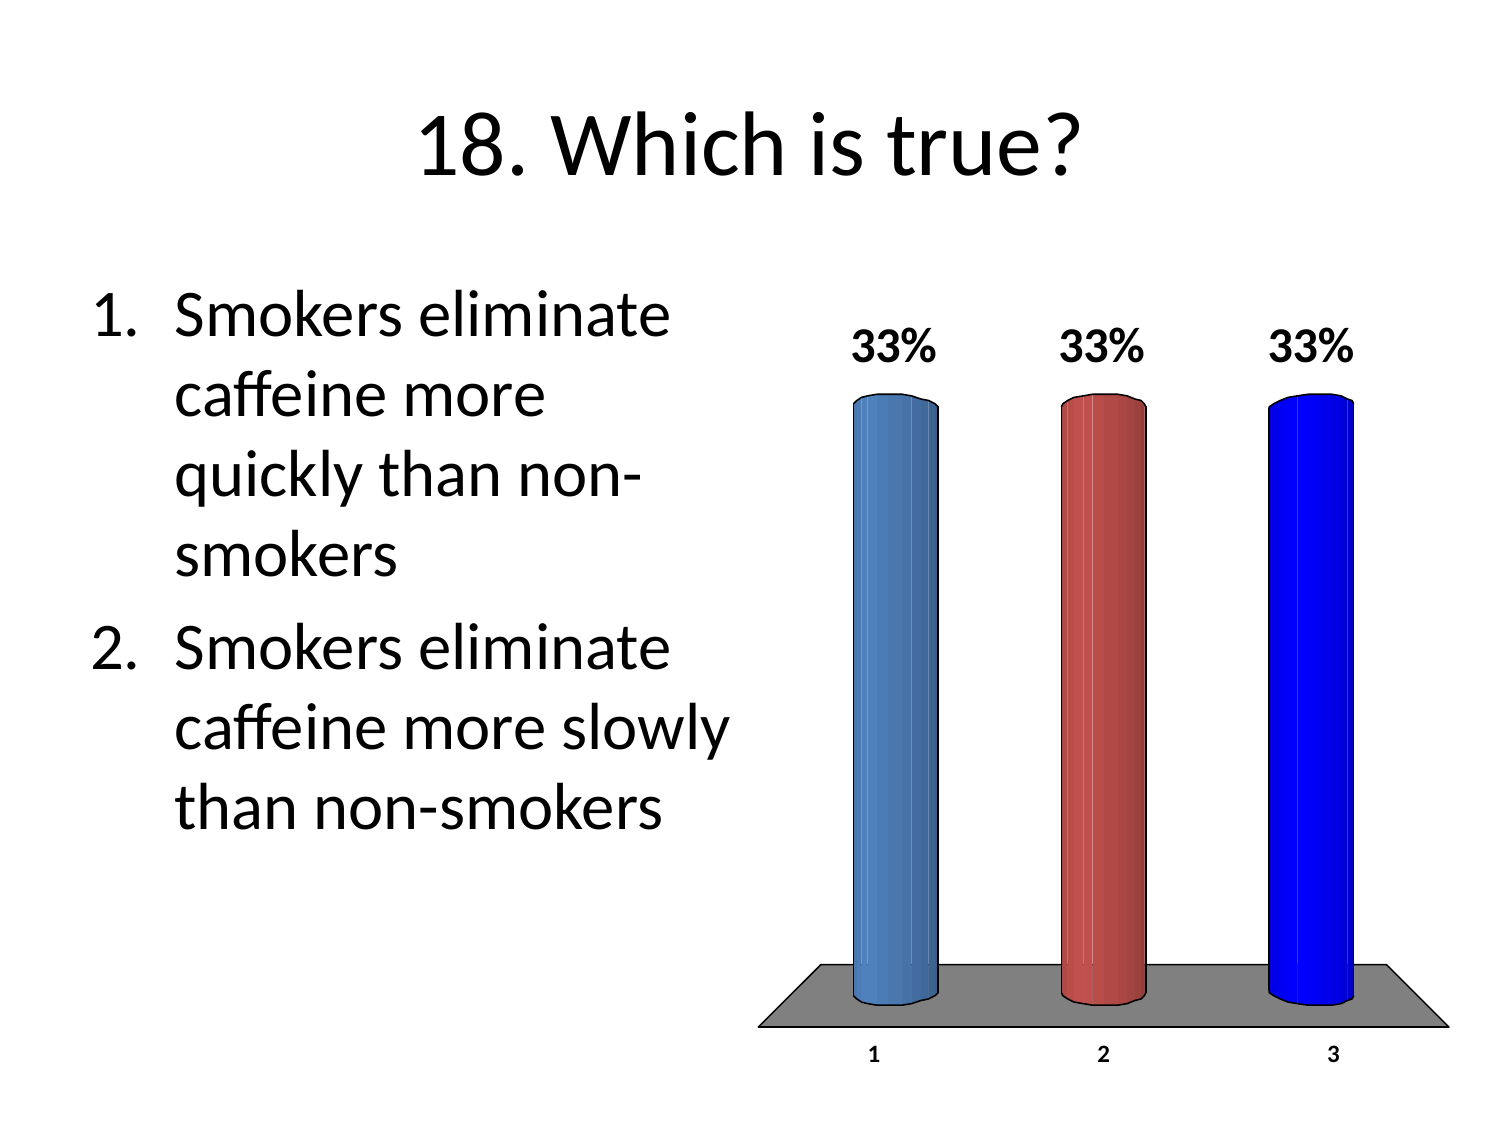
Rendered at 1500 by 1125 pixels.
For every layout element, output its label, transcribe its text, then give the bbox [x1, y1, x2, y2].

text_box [739, 270, 1490, 1115]
title 18. Which is true? [75, 45, 1425, 233]
list Smokers eliminate caffeine more quickly than non-smokers Smokers eliminate caffeine more slowly than non-smokers [75, 262, 750, 1005]
